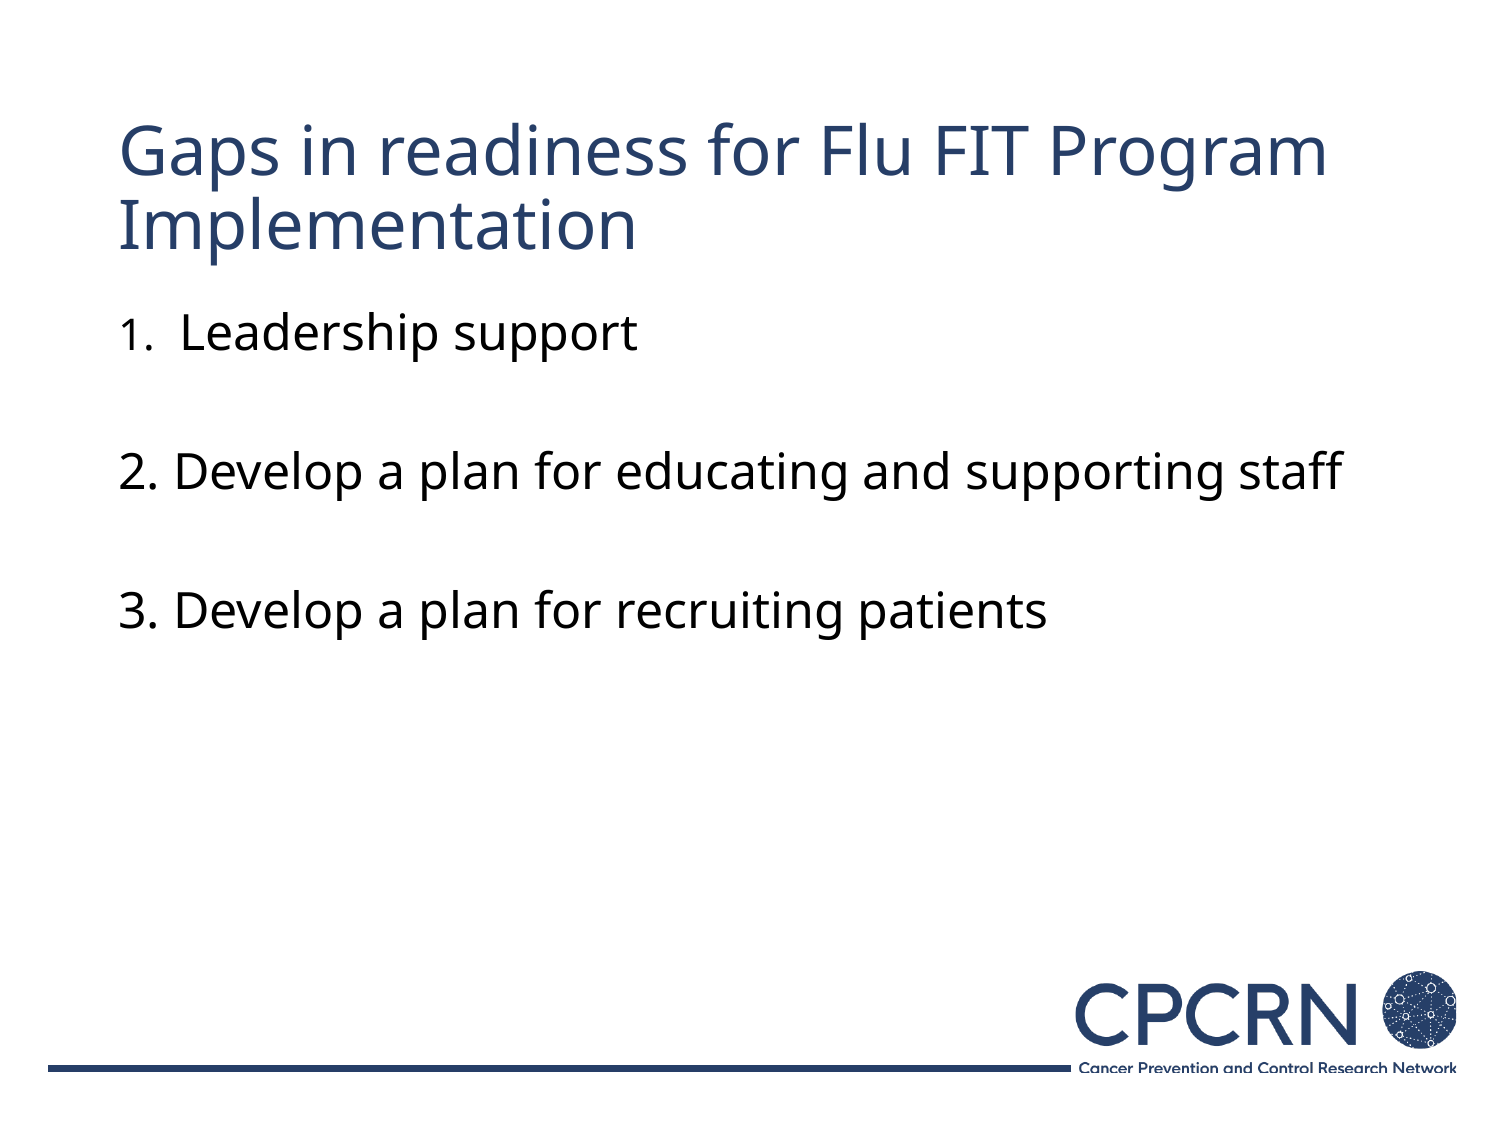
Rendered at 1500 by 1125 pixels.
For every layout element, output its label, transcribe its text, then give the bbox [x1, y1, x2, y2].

title Gaps in readiness for Flu FIT Program Implementation [103, 103, 1397, 278]
list 1. Leadership support 2. Develop a plan for educating and supporting staff 3. Develop a plan for recruiting patients [103, 299, 1397, 929]
